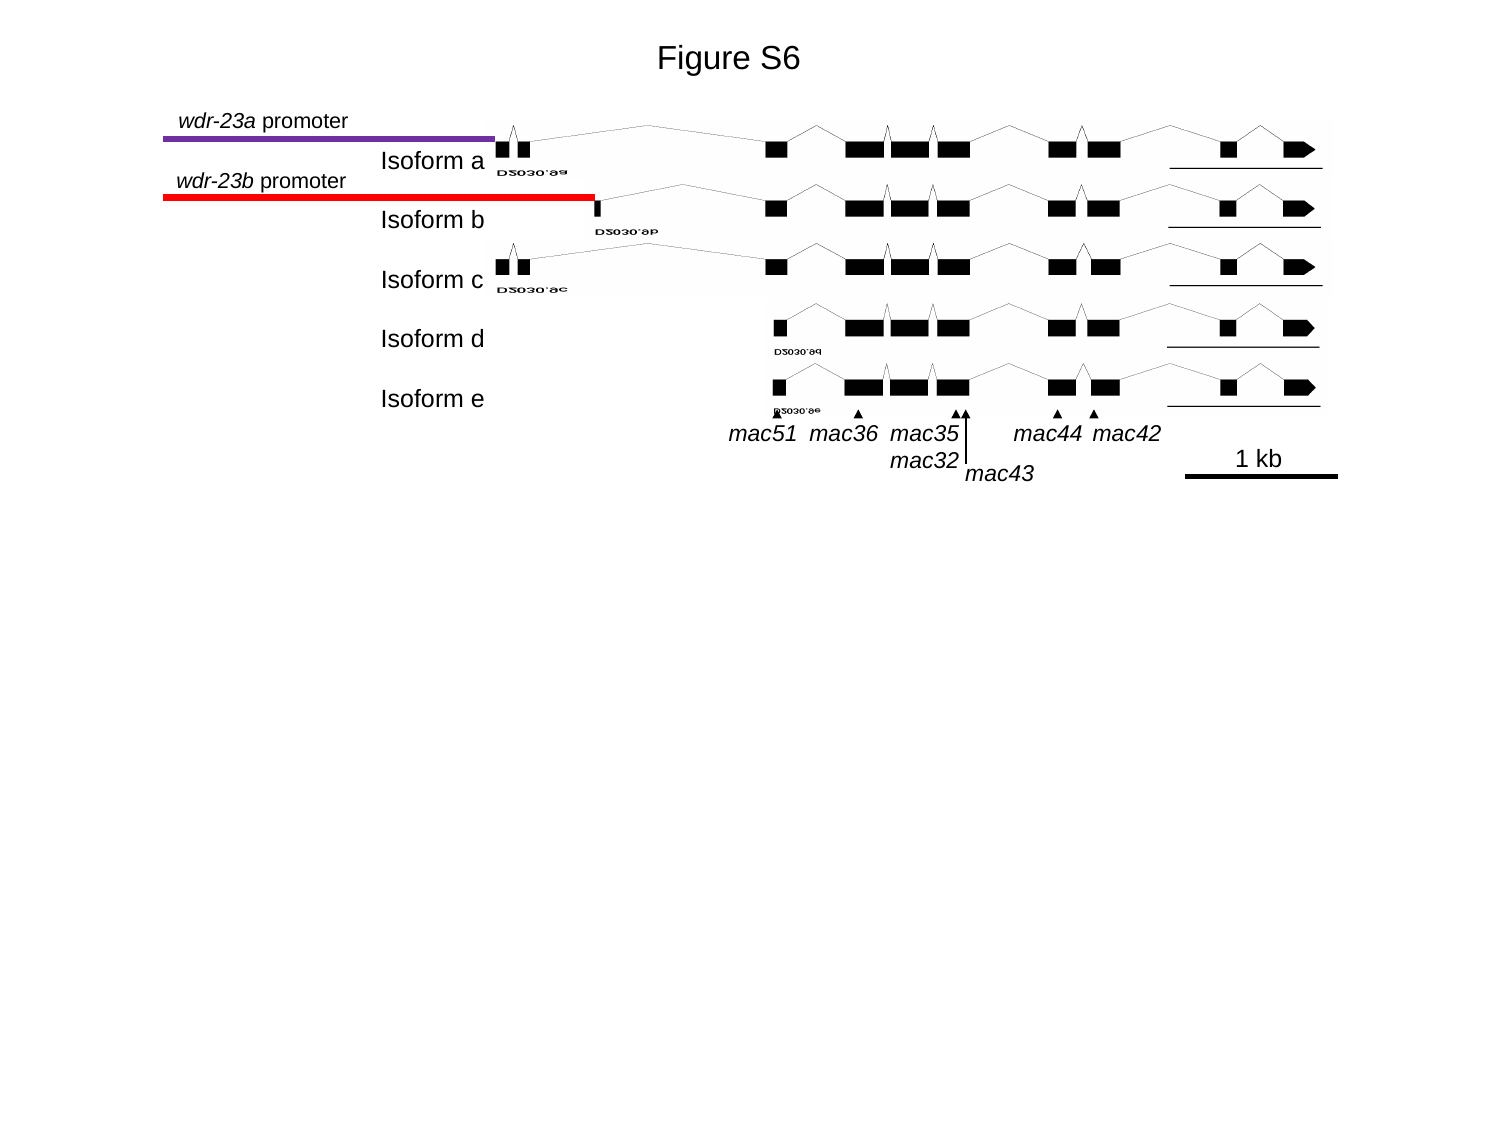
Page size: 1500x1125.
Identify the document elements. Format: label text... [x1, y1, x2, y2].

text_box Figure S6 [642, 33, 858, 90]
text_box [161, 102, 1339, 494]
